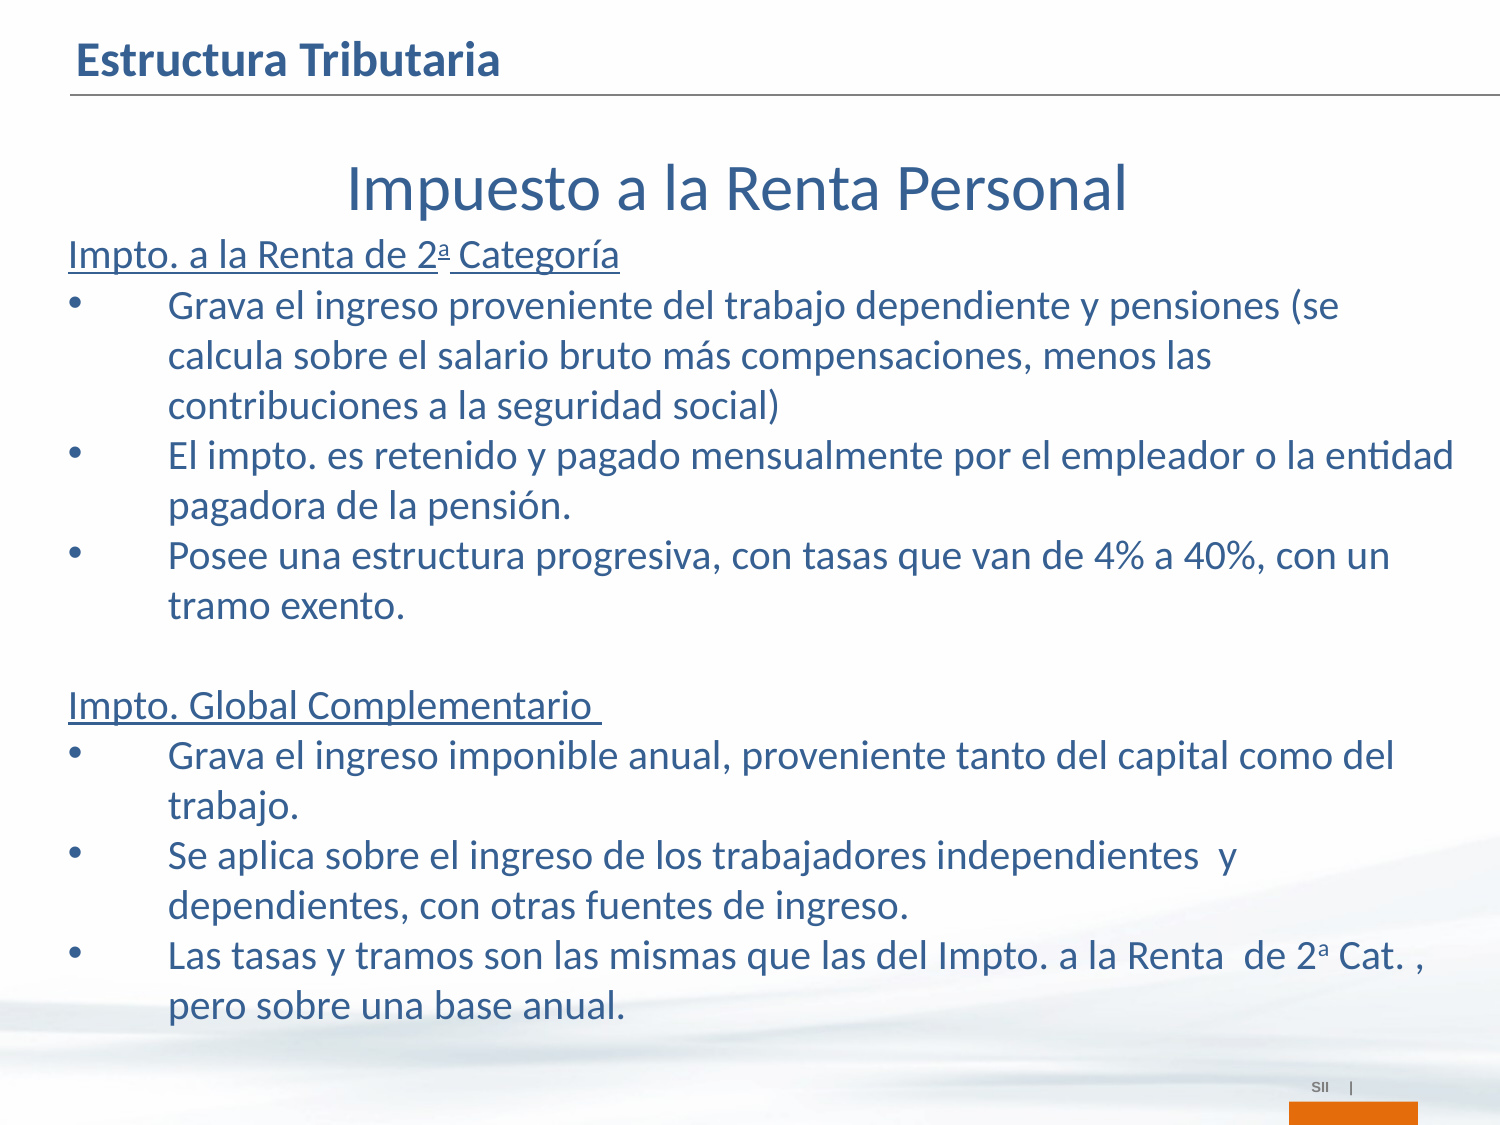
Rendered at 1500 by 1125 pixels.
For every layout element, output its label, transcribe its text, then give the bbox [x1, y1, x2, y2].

picture [0, 0, 1500, 1125]
text_box Impuesto a la Renta Personal [100, 102, 1376, 219]
text_box Impto. a la Renta de 2a Categoría Grava el ingreso proveniente del trabajo dependiente y pensiones (se calcula sobre el salario bruto más compensaciones, menos las contribuciones a la seguridad social) El impto. es retenido y pagado mensualmente por el empleador o la entidad pagadora de la pensión. Posee una estructura progresiva, con tasas que van de 4% a 40%, con un tramo exento. Impto. Global Complementario Grava el ingreso imponible anual, proveniente tanto del capital como del trabajo. Se aplica sobre el ingreso de los trabajadores independientes y dependientes, con otras fuentes de ingreso. Las tasas y tramos son las mismas que las del Impto. a la Renta de 2a Cat. , pero sobre una base anual. [53, 219, 1471, 1045]
text_box SII | [1257, 1070, 1376, 1103]
text_box [1287, 1099, 1420, 1125]
text_box Estructura Tributaria [61, 18, 517, 94]
